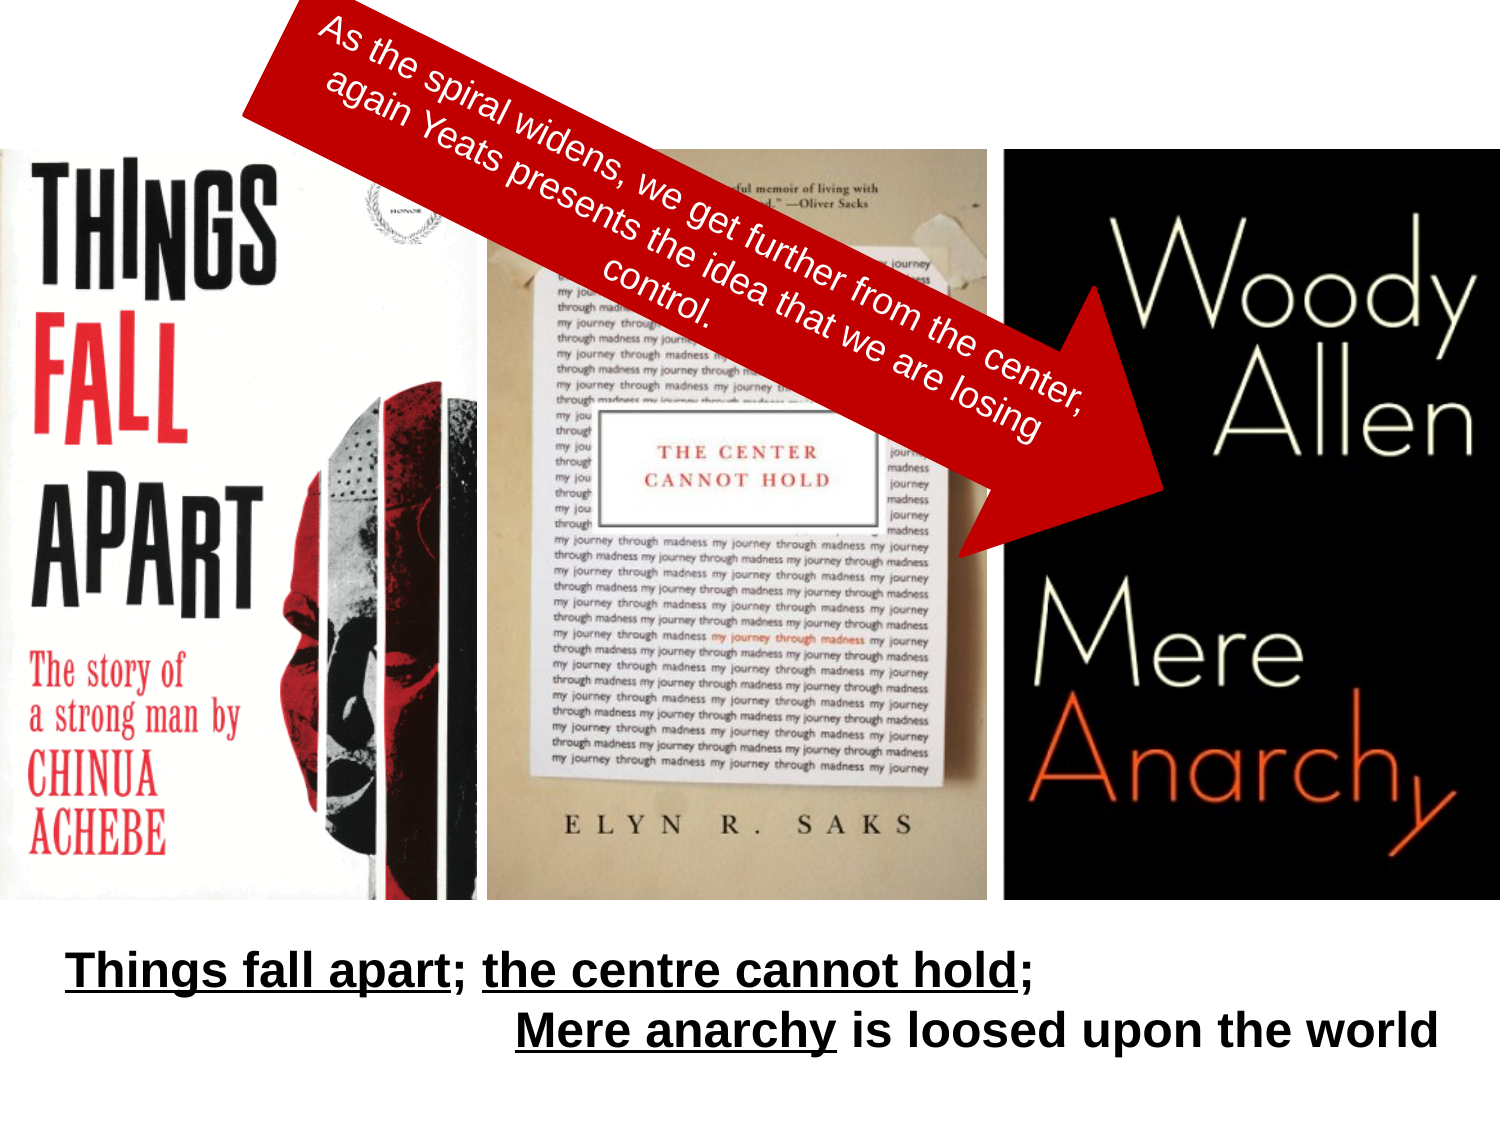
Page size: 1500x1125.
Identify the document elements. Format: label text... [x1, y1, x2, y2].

picture [487, 149, 988, 901]
picture [1002, 149, 1500, 901]
text_box As the spiral widens, we get further from the center, again Yeats presents the idea that we are losing control. [242, 0, 652, 154]
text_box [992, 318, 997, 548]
text_box Things fall apart; the centre cannot hold; Mere anarchy is loosed upon the world [50, 930, 1500, 1125]
picture [0, 149, 477, 901]
